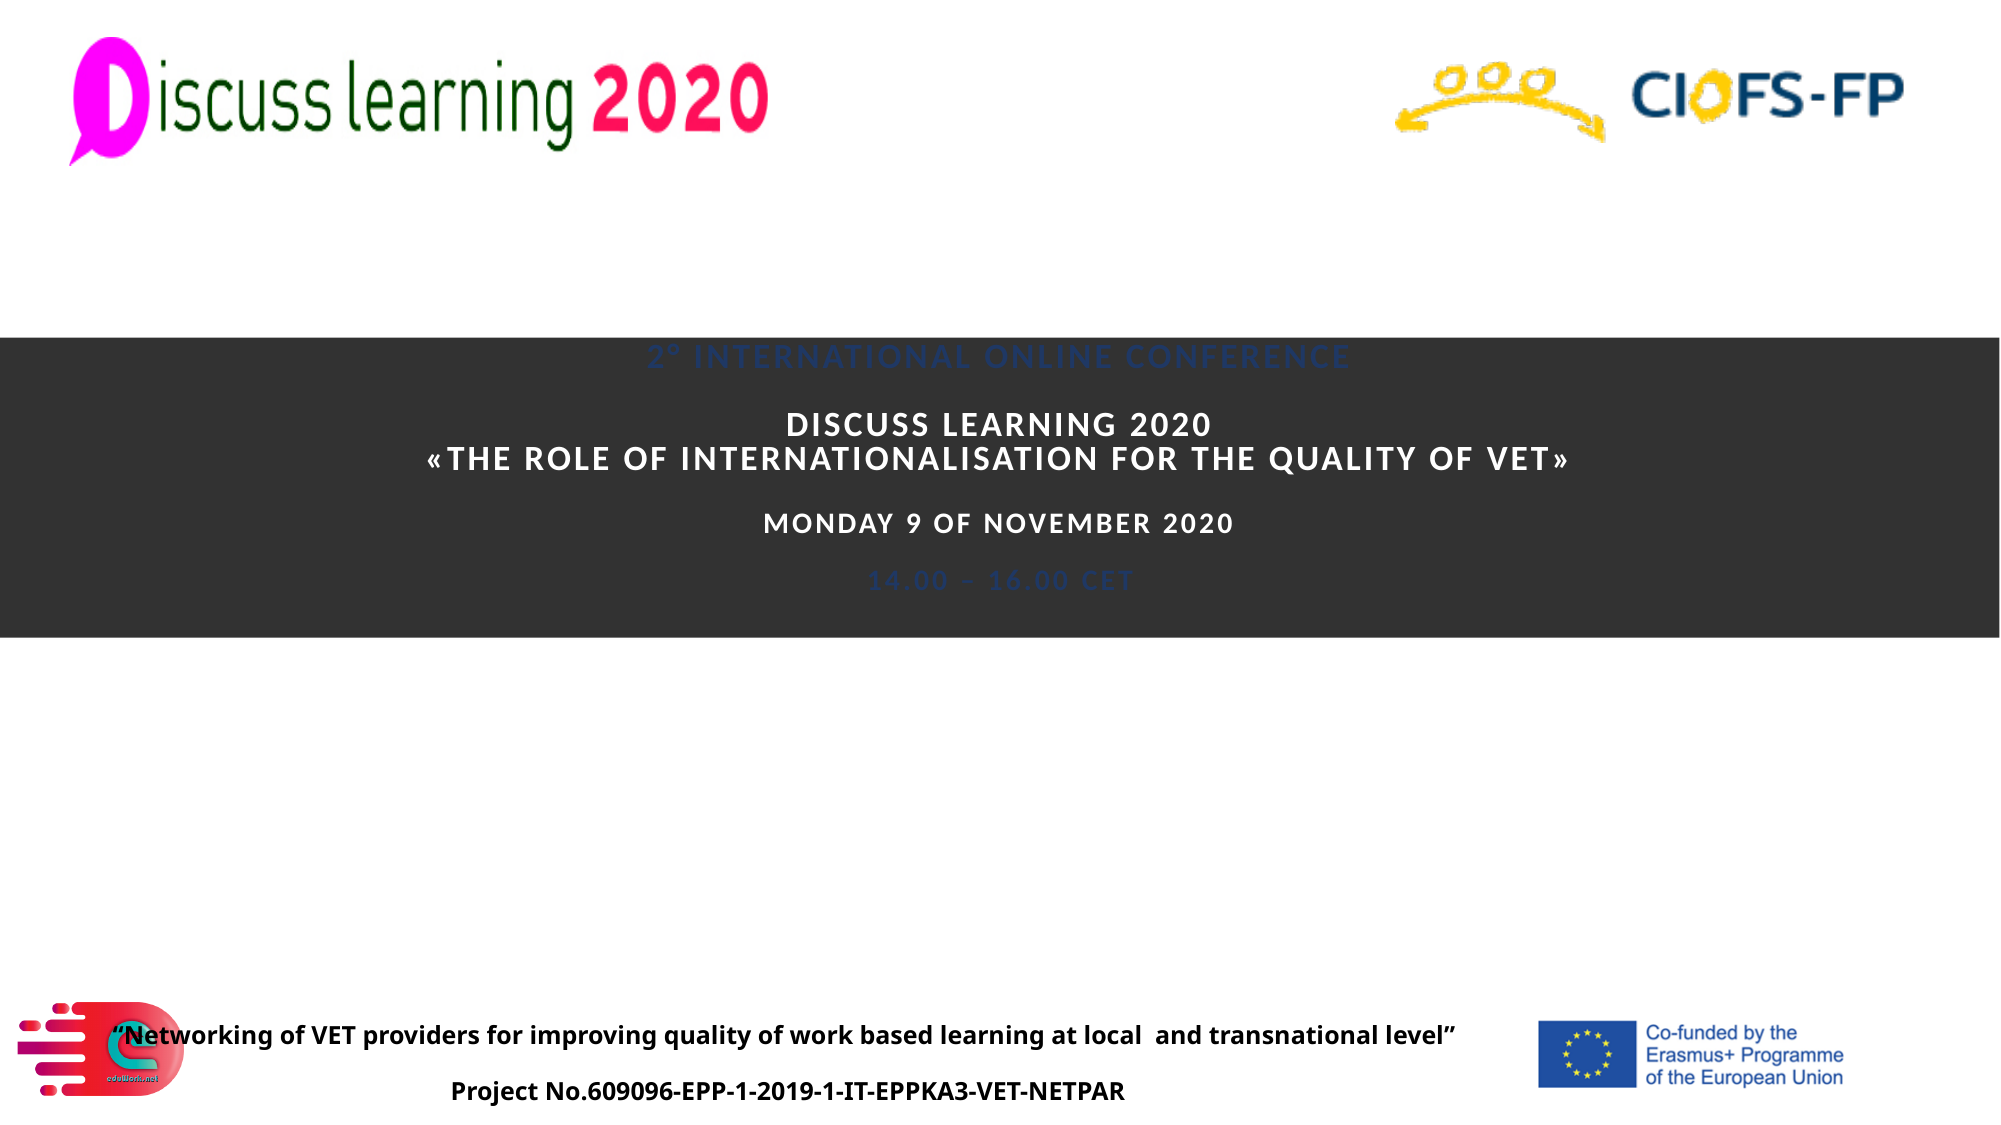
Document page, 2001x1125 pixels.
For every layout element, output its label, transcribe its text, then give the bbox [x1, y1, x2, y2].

title 2° International Online Conference DISCUSS LEARNING 2020 «The role of internationalisation for the quality of VET» Monday 9 of November 2020 14.00 – 16.00 CET [0, 334, 2000, 605]
list “Networking of VET providers for improving quality of work based learning at local and transnational level” Project No.609096-EPP-1-2019-1-IT-EPPKA3-VET-NETPAR [0, 1015, 1651, 1125]
picture [1522, 1007, 1970, 1100]
picture [17, 1002, 184, 1015]
picture [69, 37, 778, 167]
picture [1395, 60, 1907, 143]
